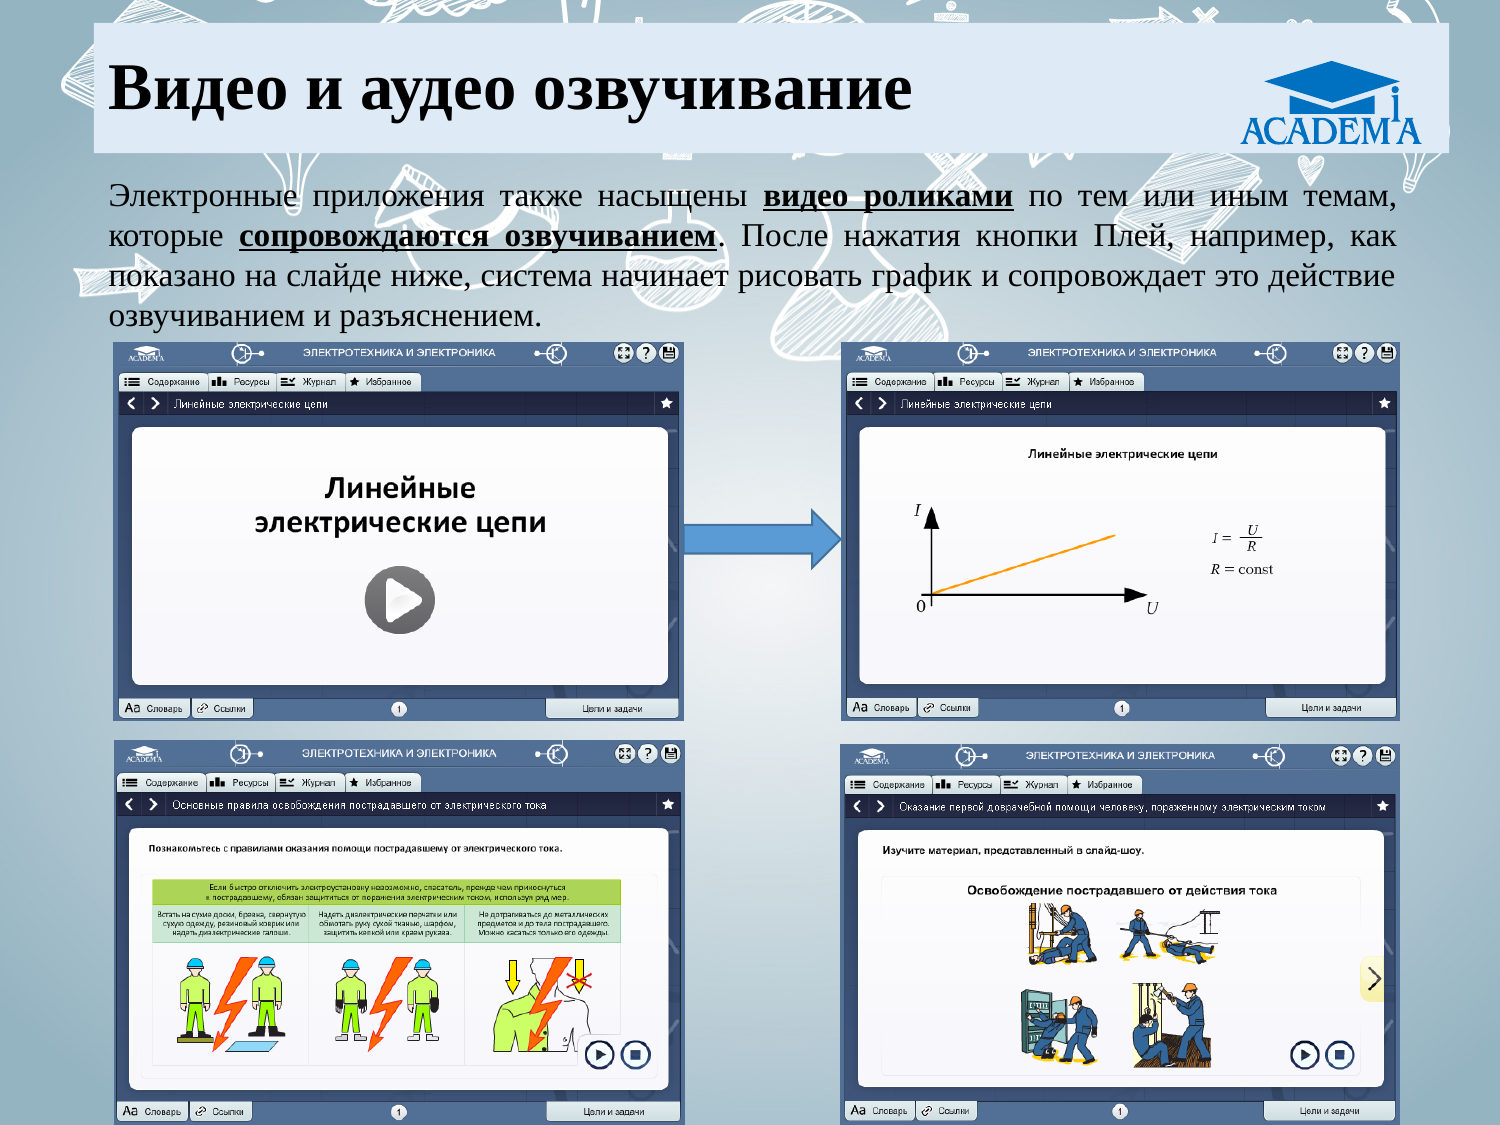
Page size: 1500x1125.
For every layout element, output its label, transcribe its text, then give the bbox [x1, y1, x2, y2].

text_box Электронные приложения также насыщены видео роликами по тем или иным темам, которые сопровождаются озвучиванием. После нажатия кнопки Плей, например, как показано на слайде ниже, система начинает рисовать график и сопровождает это действие озвучиванием и разъяснением. [93, 166, 1413, 341]
text_box Видео и аудео озвучивание [93, 22, 1450, 154]
picture [0, 0, 1500, 1125]
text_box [1240, 60, 1422, 145]
text_box [684, 508, 841, 571]
